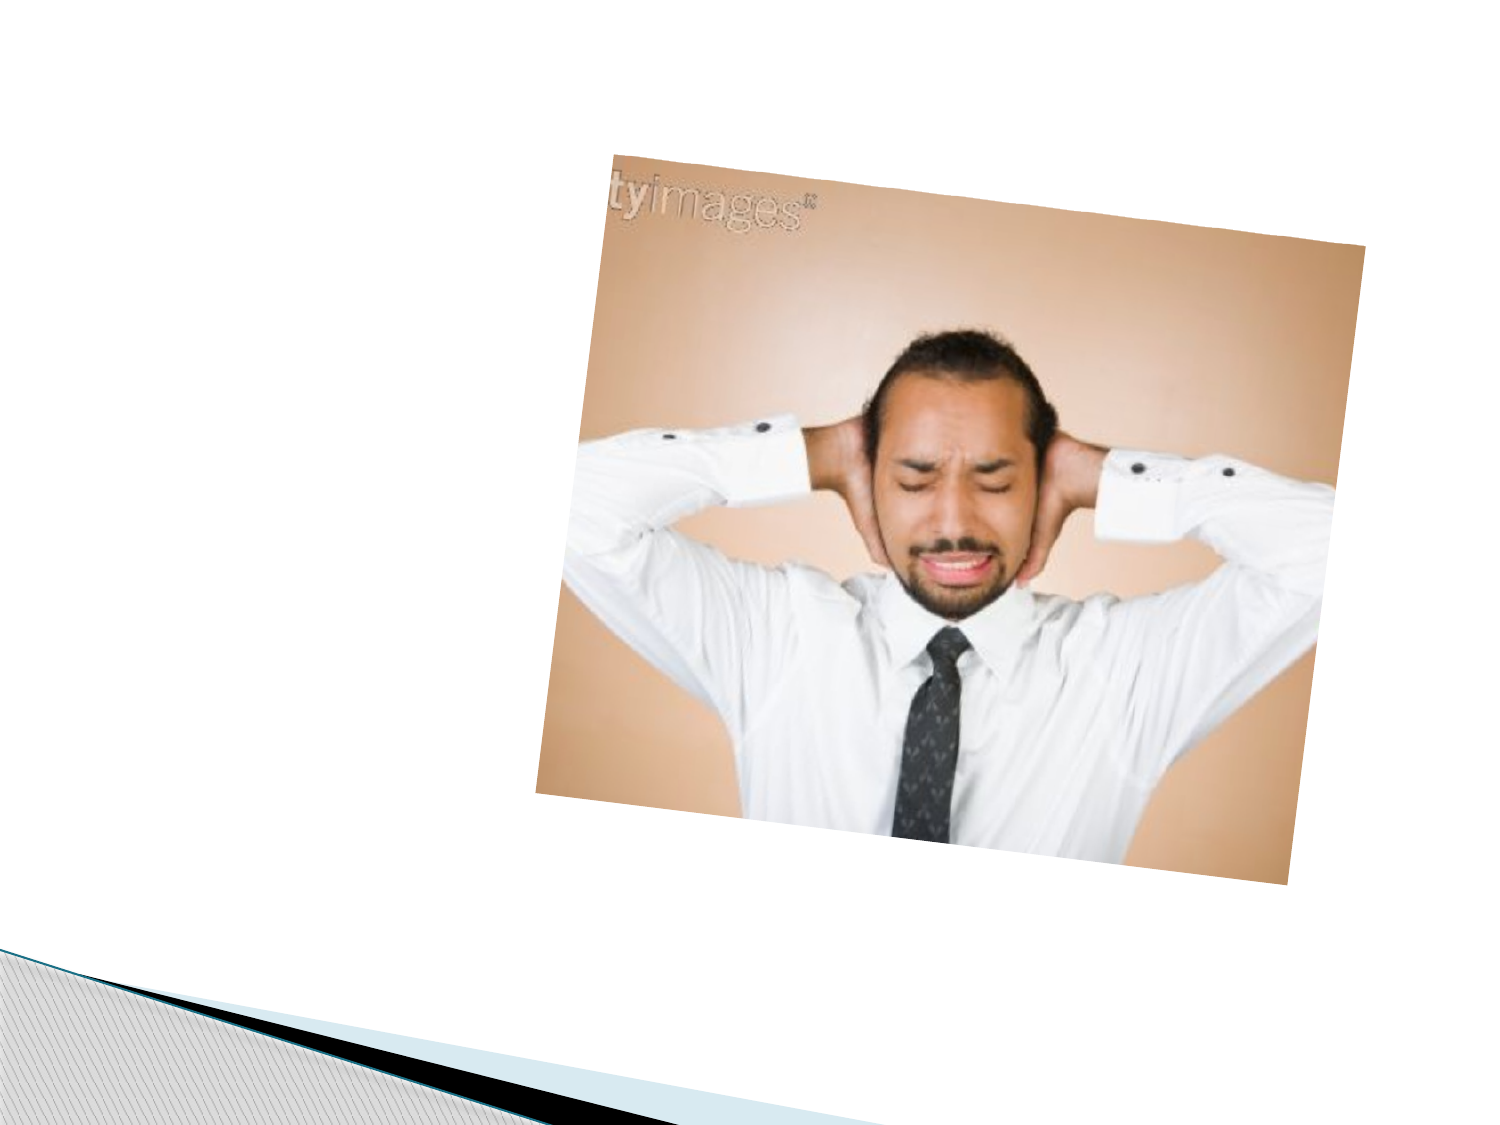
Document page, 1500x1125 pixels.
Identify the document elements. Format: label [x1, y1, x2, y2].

picture [535, 155, 1366, 886]
